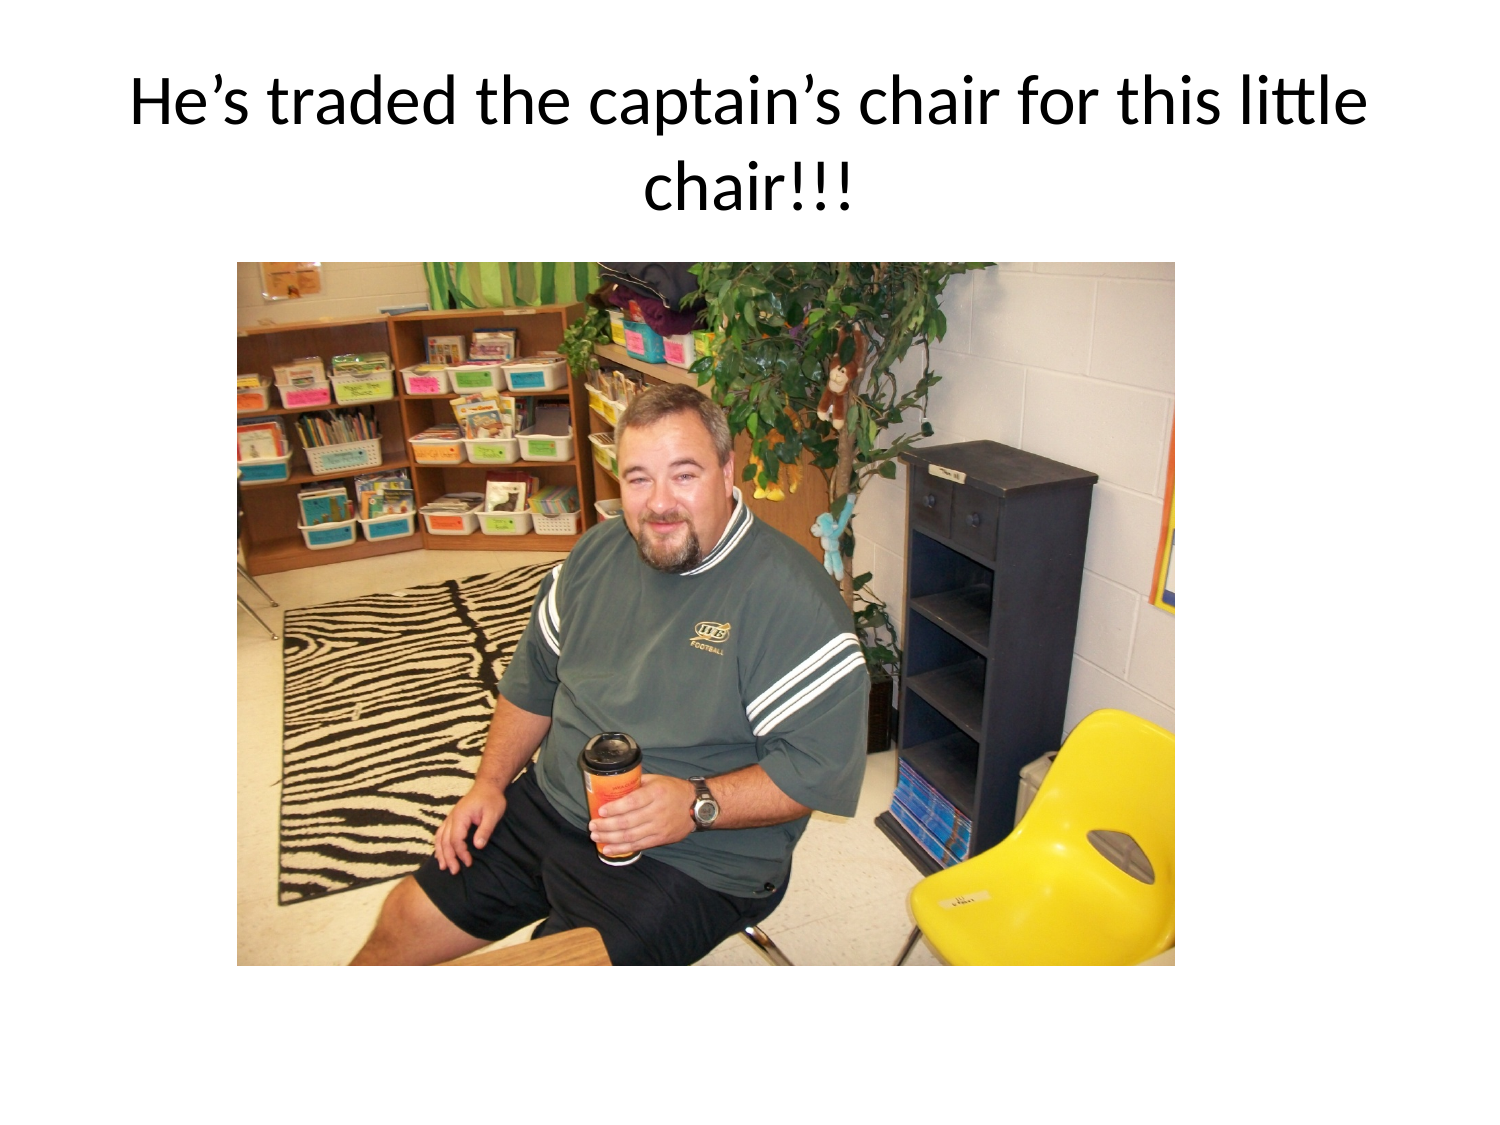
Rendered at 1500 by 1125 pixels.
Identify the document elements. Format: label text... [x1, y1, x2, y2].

picture [237, 262, 1175, 966]
title He’s traded the captain’s chair for this little chair!!! [75, 45, 1425, 233]
